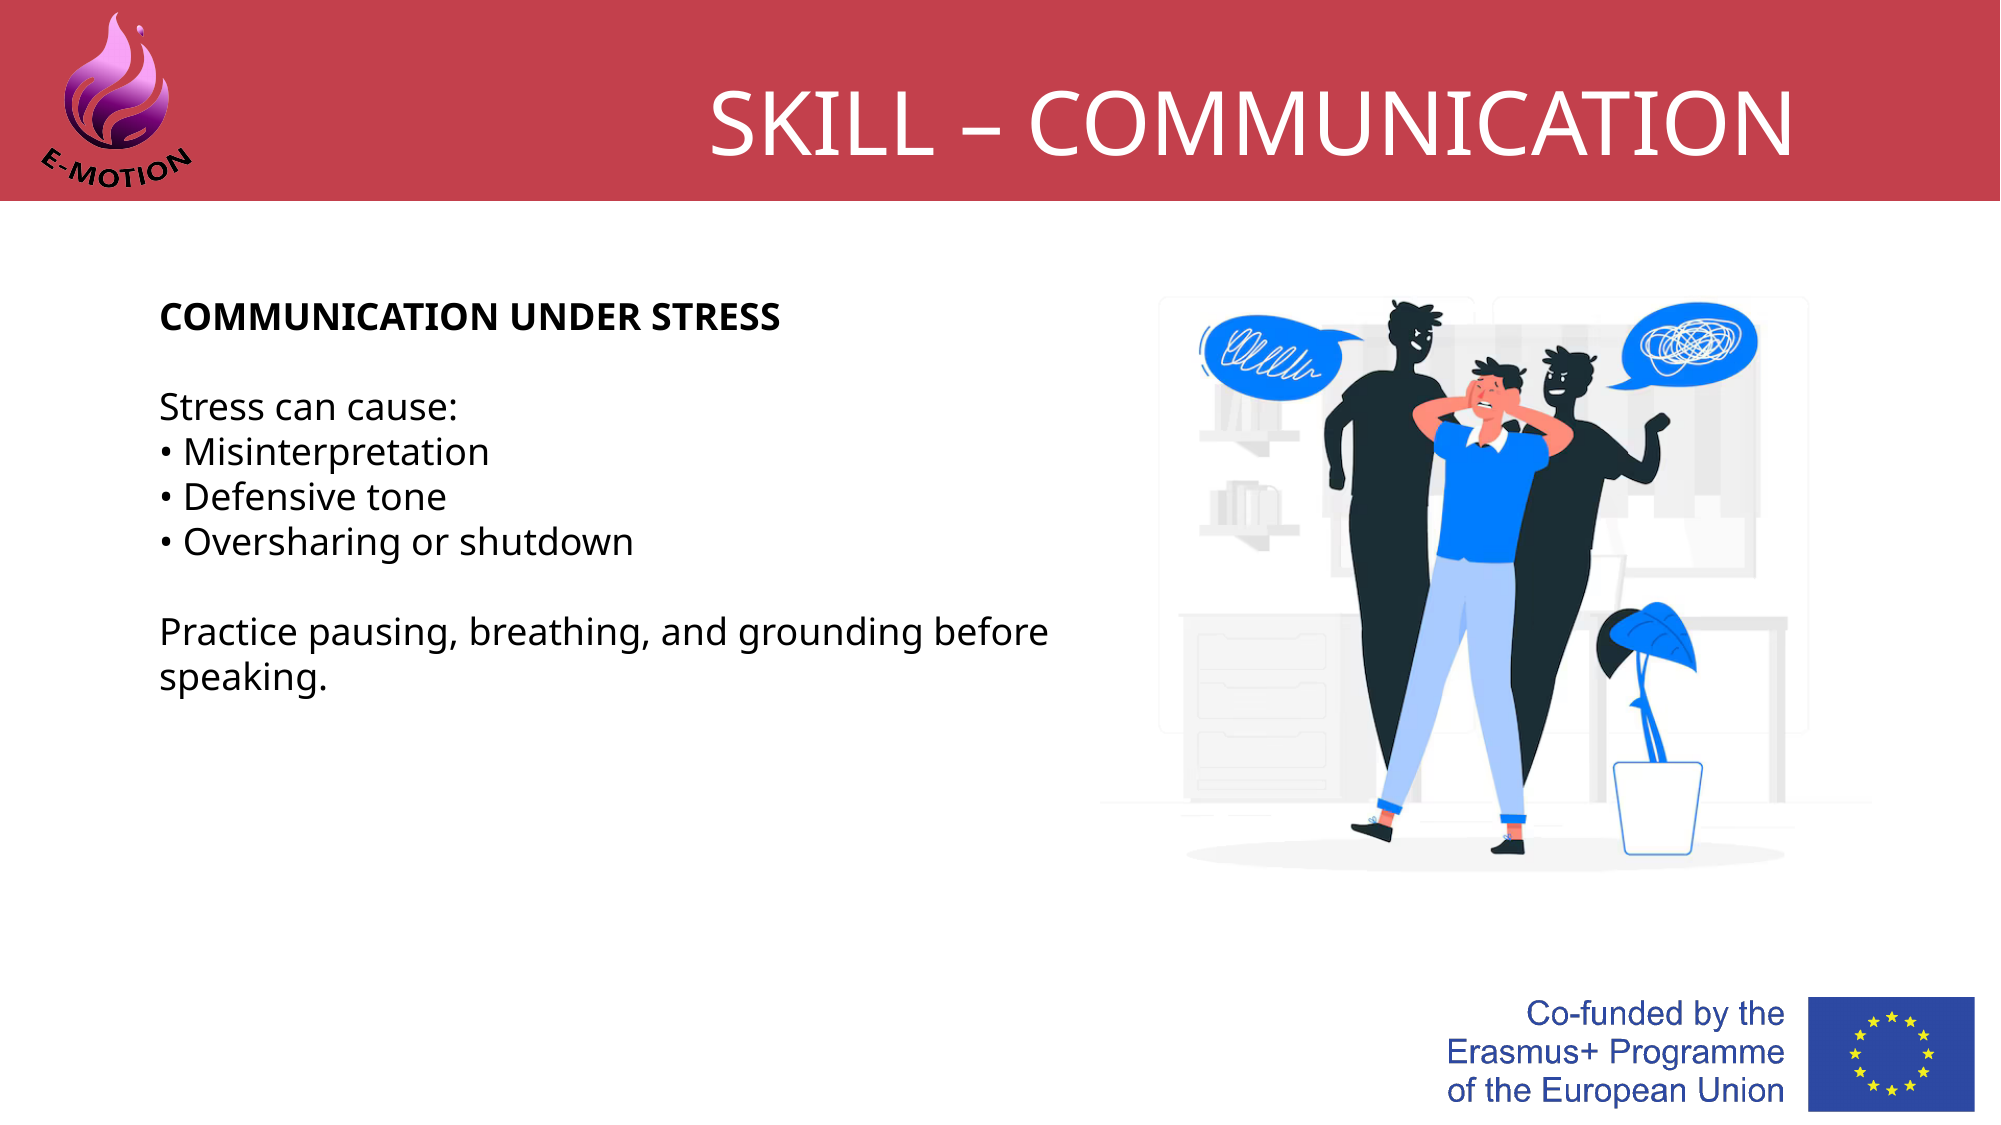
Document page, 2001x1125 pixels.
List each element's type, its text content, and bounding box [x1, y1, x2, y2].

picture [1396, 995, 1975, 1116]
picture [1099, 212, 1872, 985]
text_box COMMUNICATION UNDER STRESS Stress can cause: • Misinterpretation • Defensive tone • Oversharing or shutdown Practice pausing, breathing, and grounding before speaking. [144, 285, 1094, 706]
picture [0, 0, 253, 247]
text_box SKILL – COMMUNICATION [556, 59, 1815, 285]
